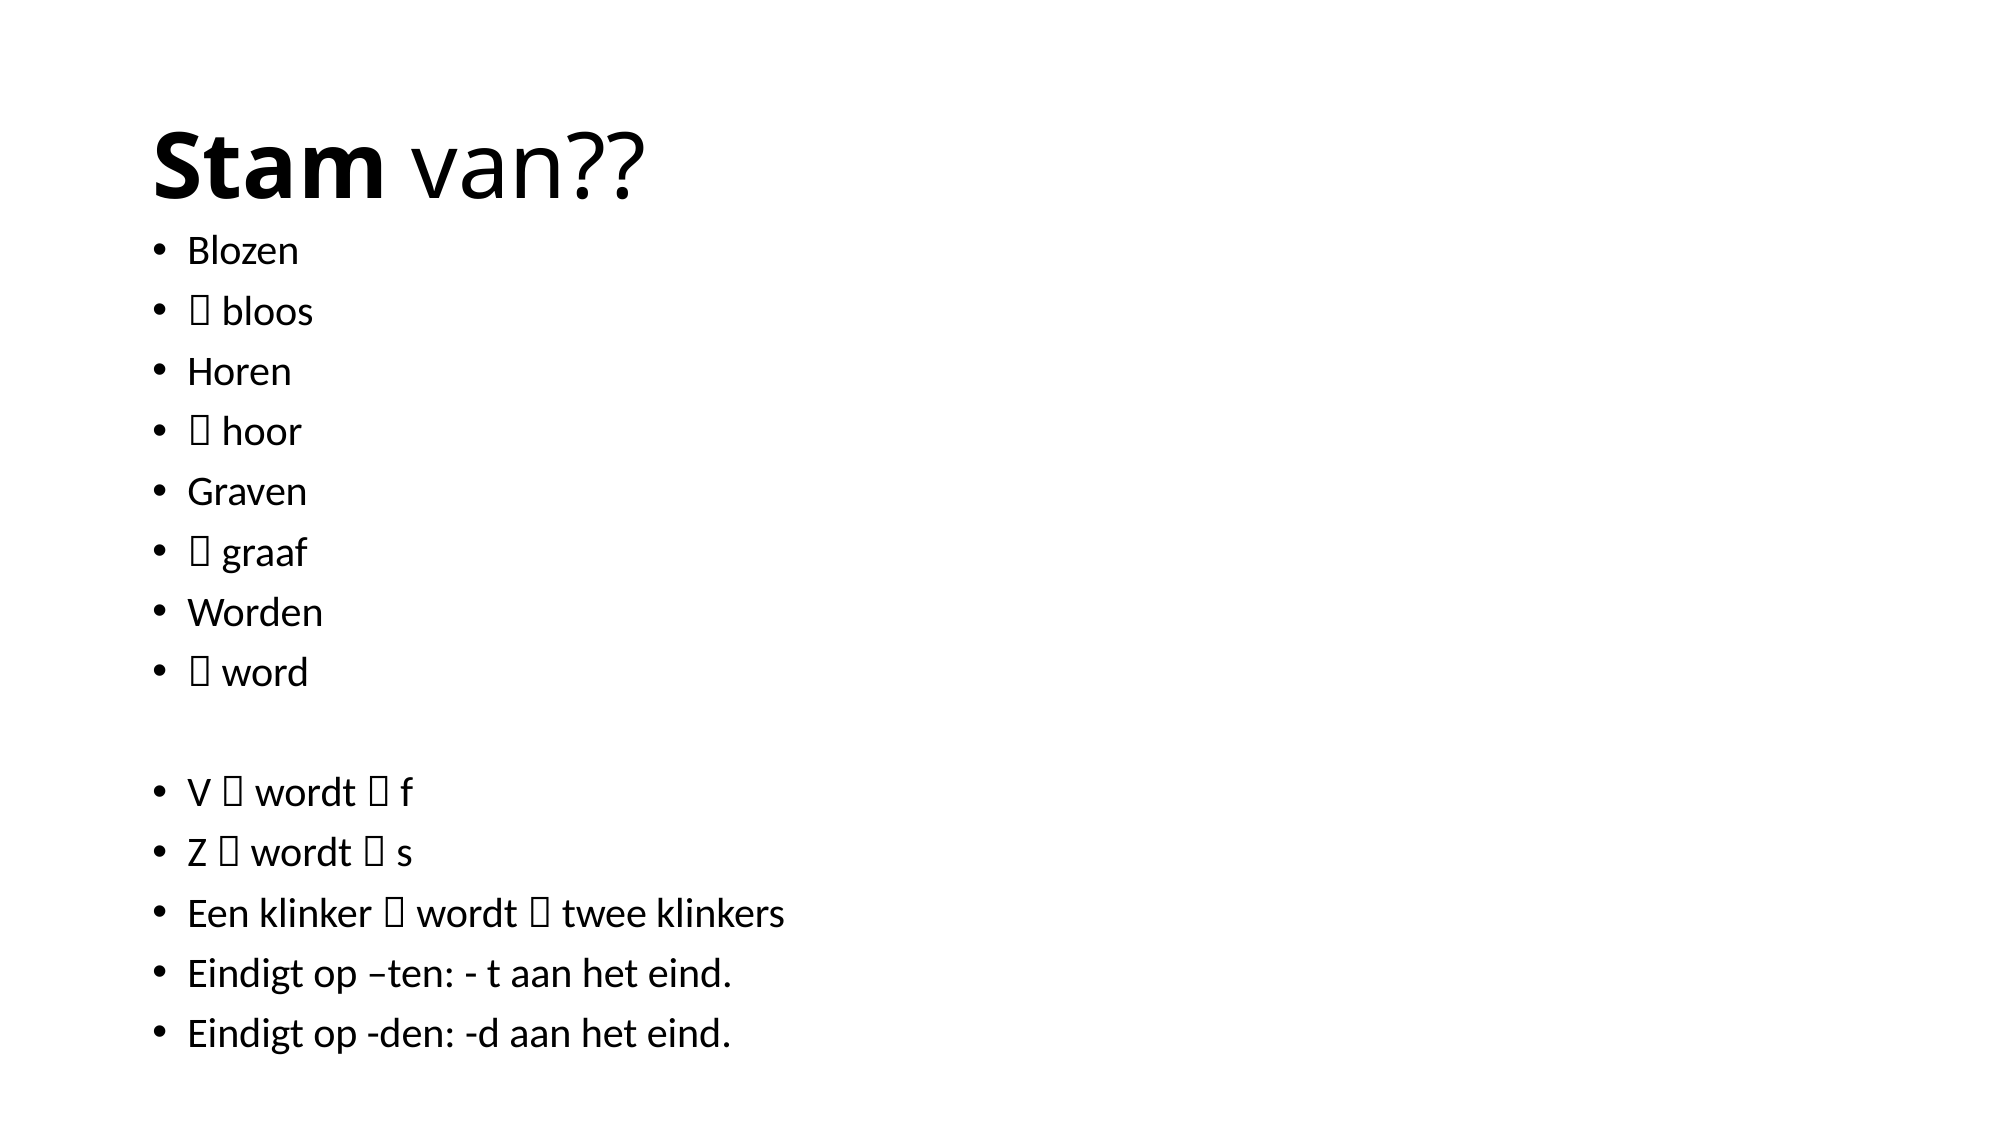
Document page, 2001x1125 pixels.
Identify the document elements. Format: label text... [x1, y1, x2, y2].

title Stam van?? [137, 59, 1863, 221]
list Blozen  bloos Horen  hoor Graven  graaf Worden  word V  wordt  f Z  wordt  s Een klinker  wordt  twee klinkers Eindigt op –ten: - t aan het eind. Eindigt op -den: -d aan het eind. [137, 221, 1863, 1070]
